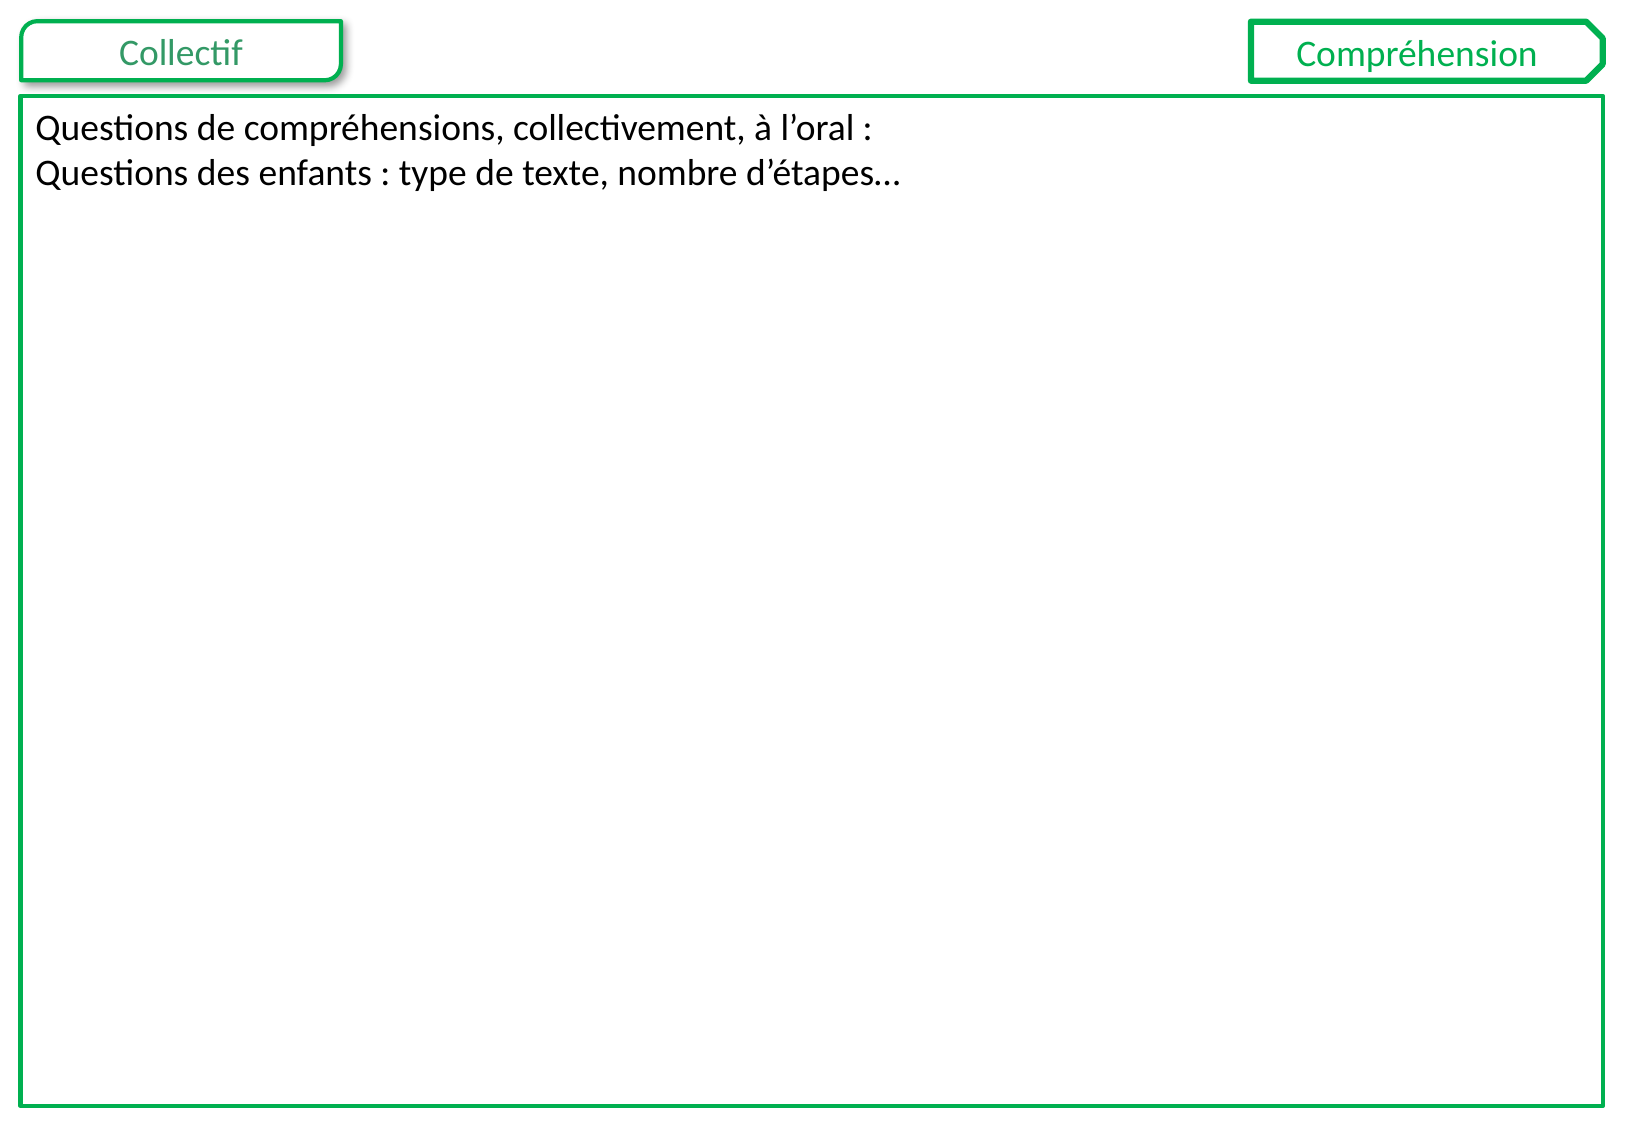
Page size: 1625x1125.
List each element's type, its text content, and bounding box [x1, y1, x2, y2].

list Questions de compréhensions, collectivement, à l’oral : Questions des enfants : type de texte, nombre d’étapes… [18, 94, 1605, 1108]
list Compréhension [1250, 21, 1584, 81]
